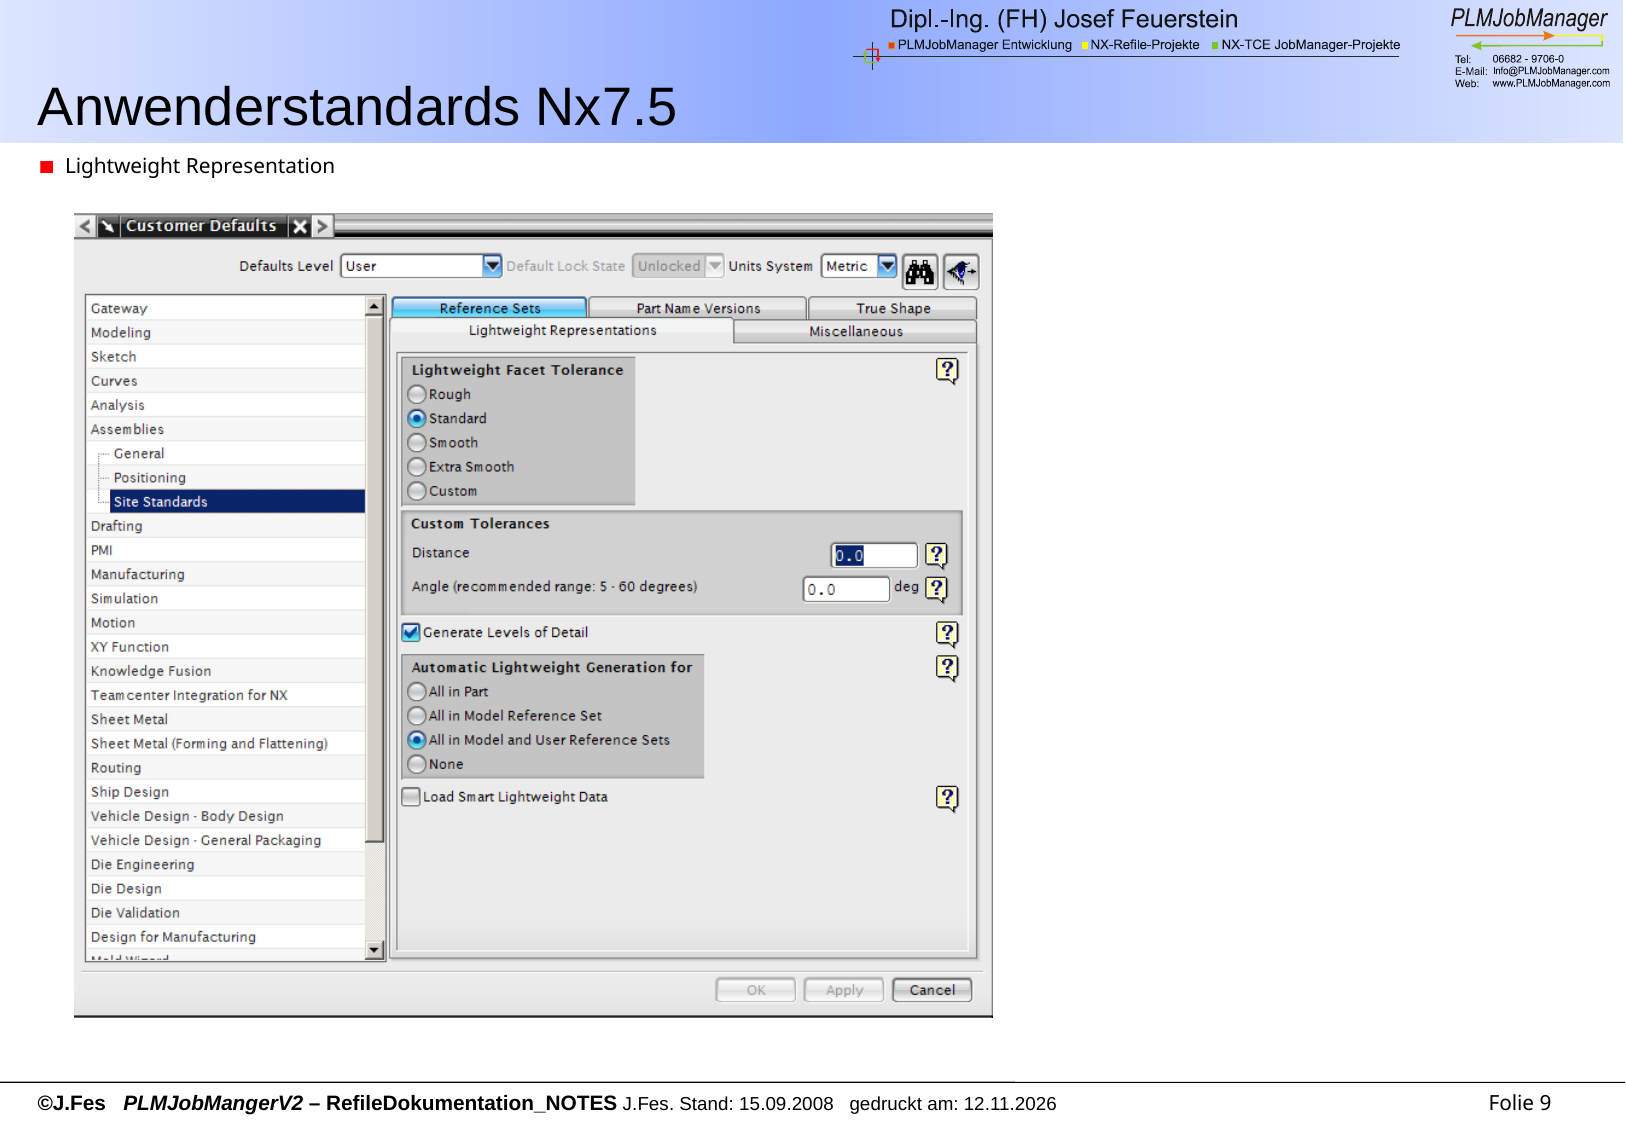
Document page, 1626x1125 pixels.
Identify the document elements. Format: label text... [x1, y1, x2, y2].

title Anwenderstandards Nx7.5 [21, 64, 1439, 143]
picture [73, 213, 993, 1019]
slide_number Folie 9 [1228, 1081, 1568, 1125]
picture [37, 158, 53, 173]
list Lightweight Representation [21, 152, 1600, 182]
